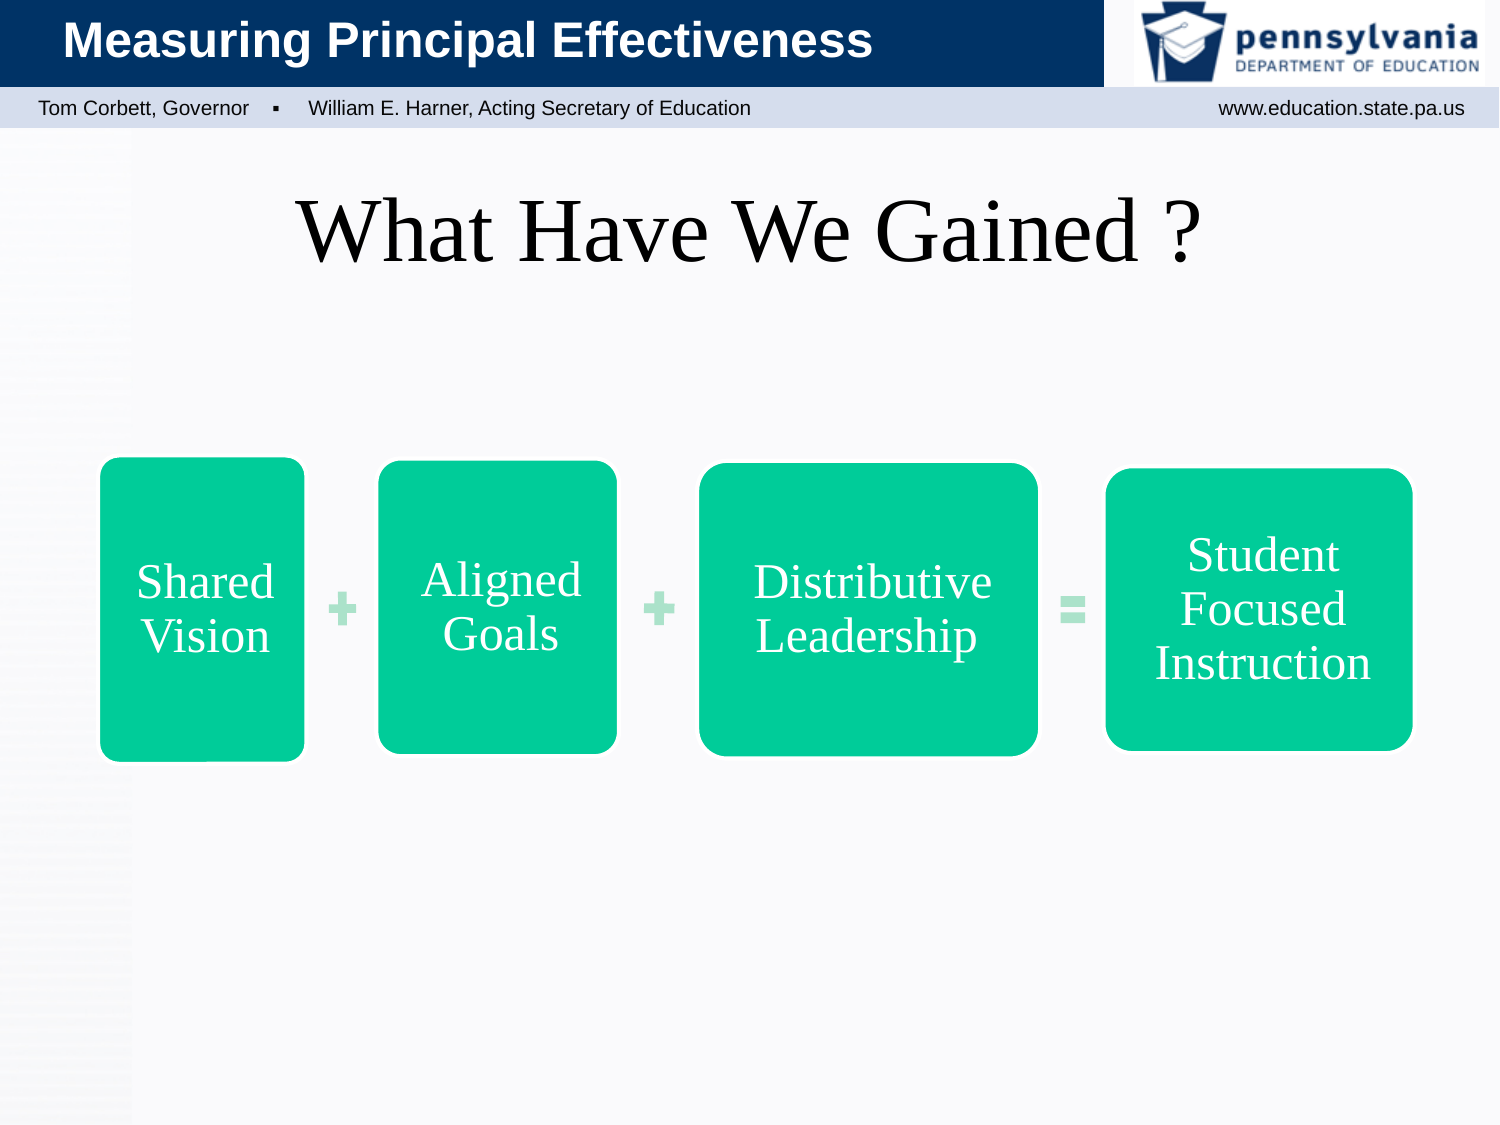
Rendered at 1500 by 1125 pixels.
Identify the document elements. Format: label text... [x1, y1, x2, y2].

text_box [96, 188, 1427, 1031]
picture [0, 0, 1500, 1125]
title What Have We Gained ? [75, 162, 1425, 291]
